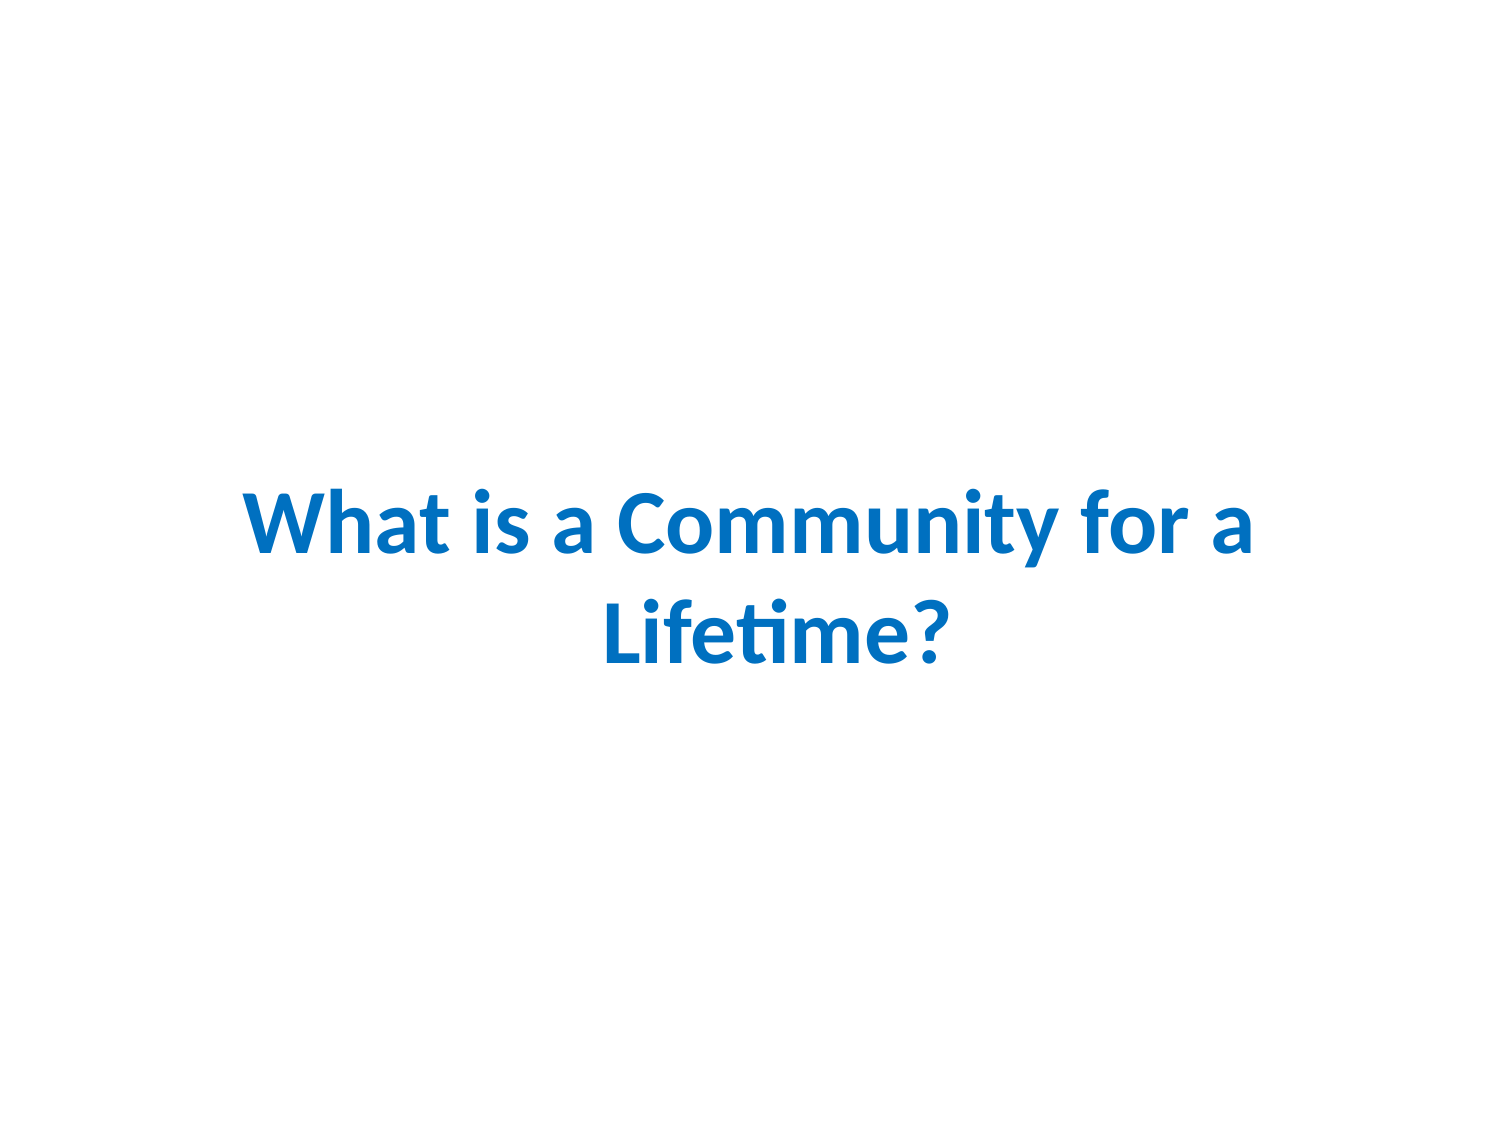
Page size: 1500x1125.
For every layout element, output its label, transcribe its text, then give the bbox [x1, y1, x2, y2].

list What is a Community for a Lifetime? [75, 262, 1425, 1005]
